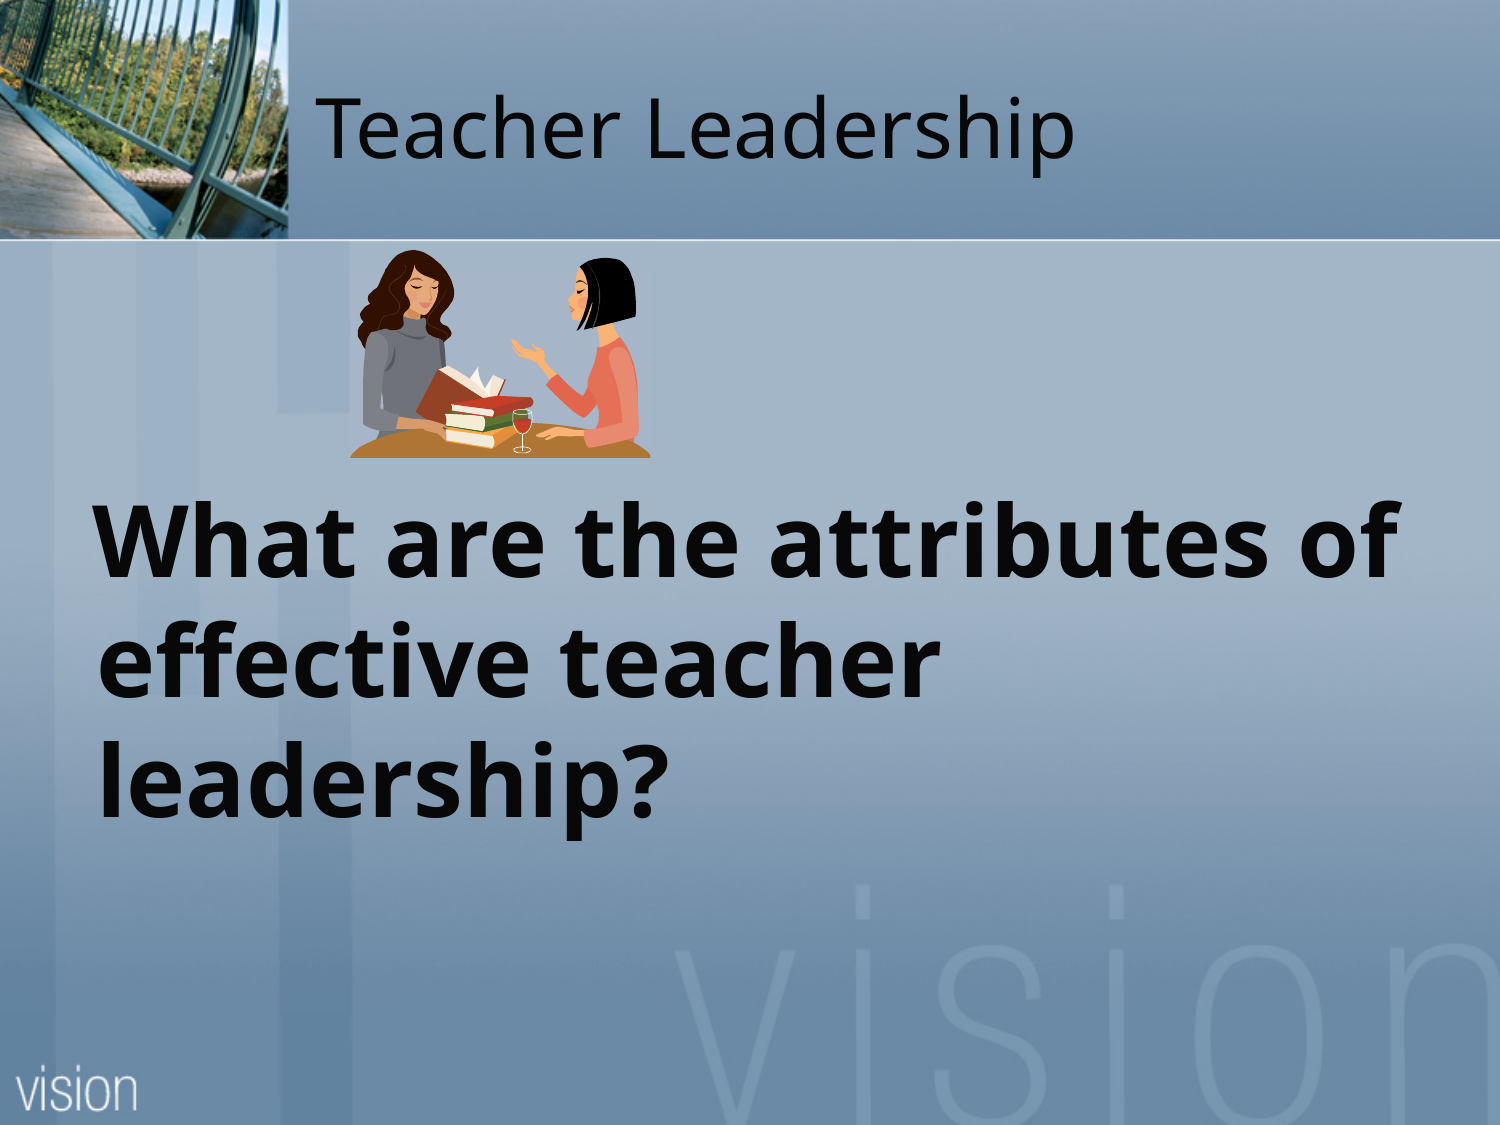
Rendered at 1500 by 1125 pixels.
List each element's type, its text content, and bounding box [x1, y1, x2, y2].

title Teacher Leadership [299, 30, 1462, 207]
list What are the attributes of effective teacher leadership? [24, 329, 1500, 1101]
picture [0, 0, 1500, 1125]
